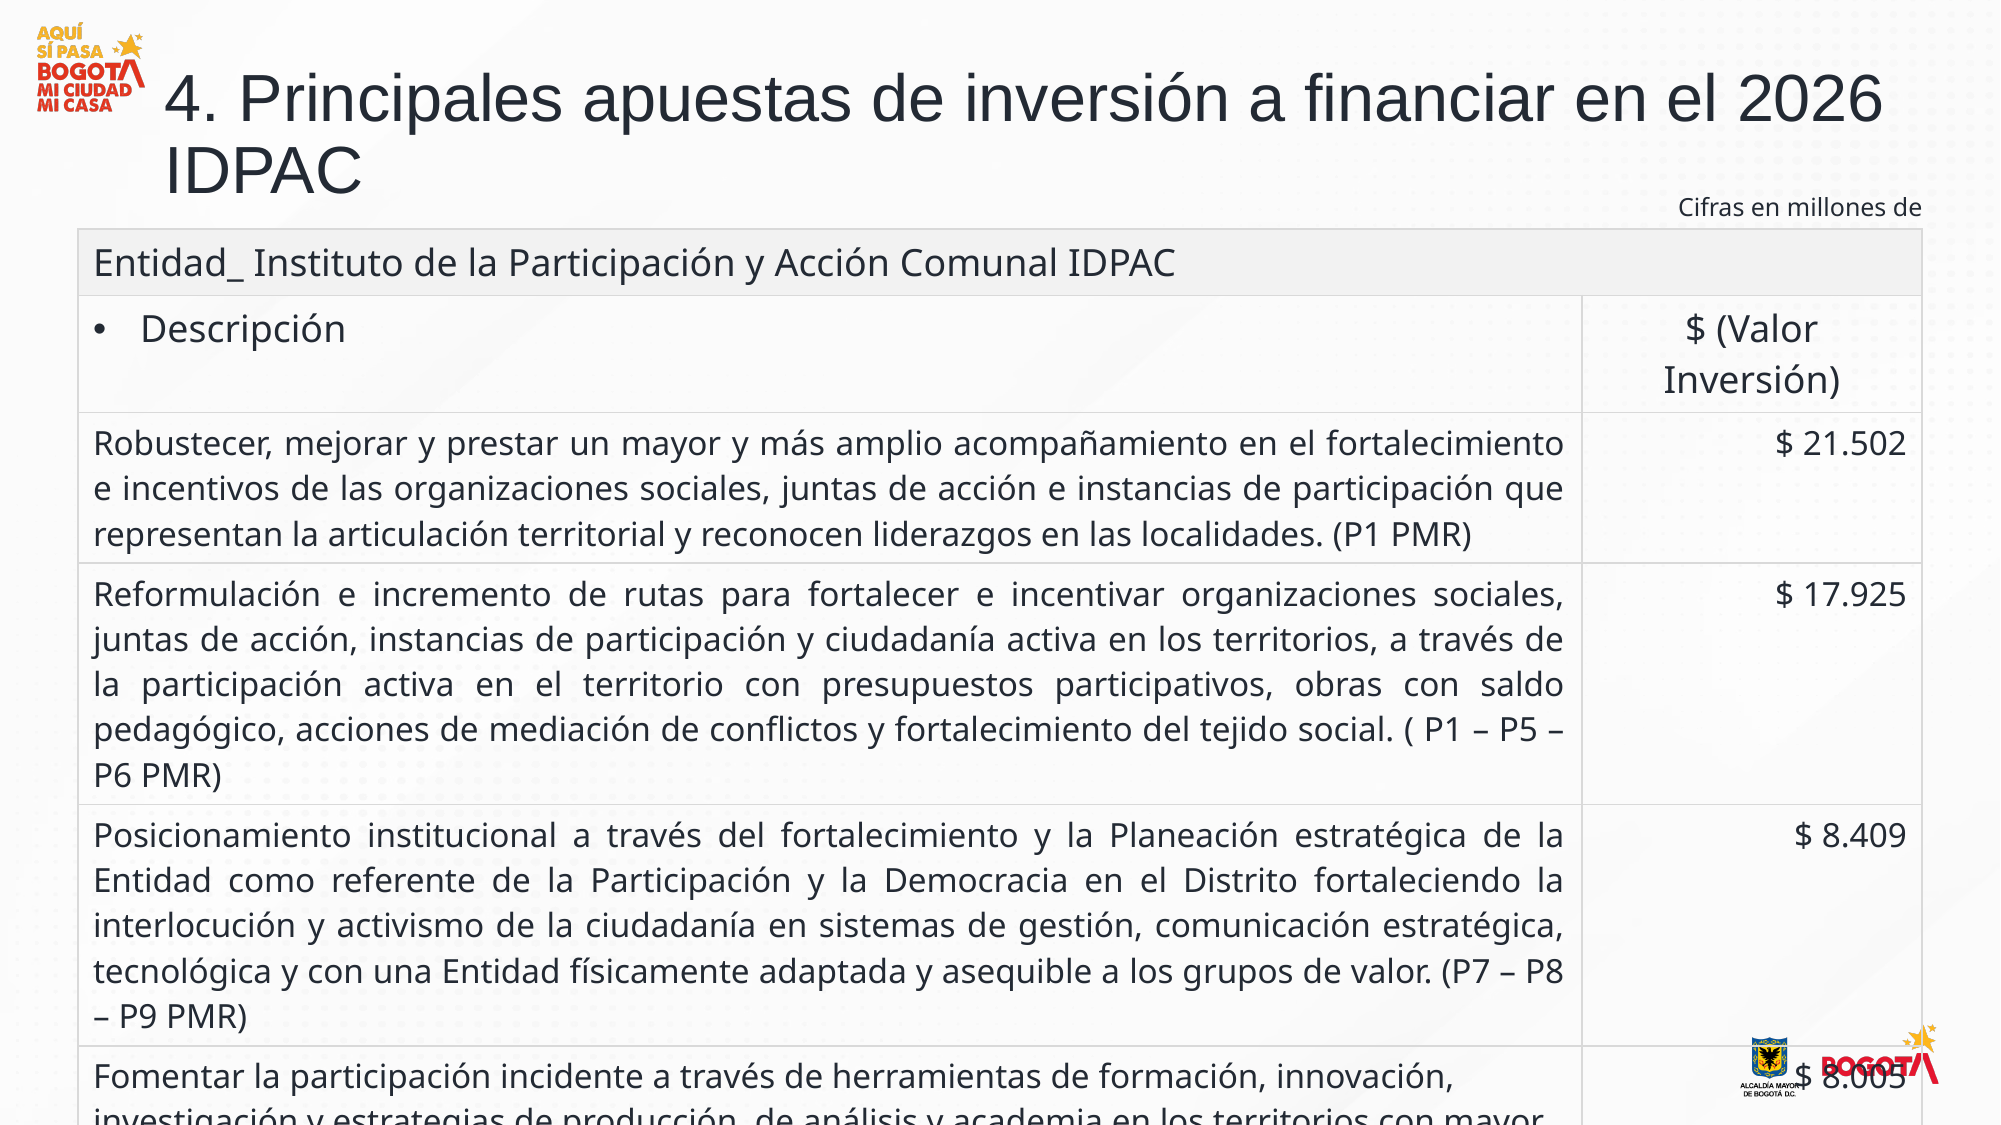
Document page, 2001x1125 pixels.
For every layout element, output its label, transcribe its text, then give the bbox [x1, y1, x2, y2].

picture [1923, 1024, 1939, 1094]
table_cell $ 8.005 [1583, 1047, 1921, 1125]
table_cell Descripción [79, 296, 1581, 412]
table_cell Robustecer, mejorar y prestar un mayor y más amplio acompañamiento en el fortalecimiento e incentivos de las organizaciones sociales, juntas de acción e instancias de participación que representan la articulación territorial y reconocen liderazgos en las localidades. (P1 PMR) [79, 413, 1581, 562]
table_cell $ 21.502 [1583, 413, 1921, 562]
table_header Entidad_ Instituto de la Participación y Acción Comunal IDPAC [79, 230, 1921, 295]
table_cell $ (Valor Inversión) [1583, 296, 1921, 412]
table_cell Reformulación e incremento de rutas para fortalecer e incentivar organizaciones sociales, juntas de acción, instancias de participación y ciudadanía activa en los territorios, a través de la participación activa en el territorio con presupuestos participativos, obras con saldo pedagógico, acciones de mediación de conflictos y fortalecimiento del tejido social. ( P1 – P5 – P6 PMR) [79, 564, 1581, 804]
title 4. Principales apuestas de inversión a financiar en el 2026 IDPAC [150, 56, 1952, 162]
table_cell $ 17.925 [1583, 564, 1921, 804]
table_cell Posicionamiento institucional a través del fortalecimiento y la Planeación estratégica de la Entidad como referente de la Participación y la Democracia en el Distrito fortaleciendo la interlocución y activismo de la ciudadanía en sistemas de gestión, comunicación estratégica, tecnológica y con una Entidad físicamente adaptada y asequible a los grupos de valor. (P7 – P8 – P9 PMR) [79, 805, 1581, 1045]
picture [37, 22, 145, 112]
table_cell $ 8.409 [1583, 805, 1921, 1045]
table_cell Fomentar la participación incidente a través de herramientas de formación, innovación, investigación y estrategias de producción, de análisis y academia en los territorios con mayor presencialidad, generando datos e intercambio de conocimiento y posicionando la Entidad en escala nacional e Internacional.(P2 – P3 – P4 PMR) [79, 1047, 1581, 1125]
text_box Cifras en millones de pesos [1590, 184, 1938, 259]
